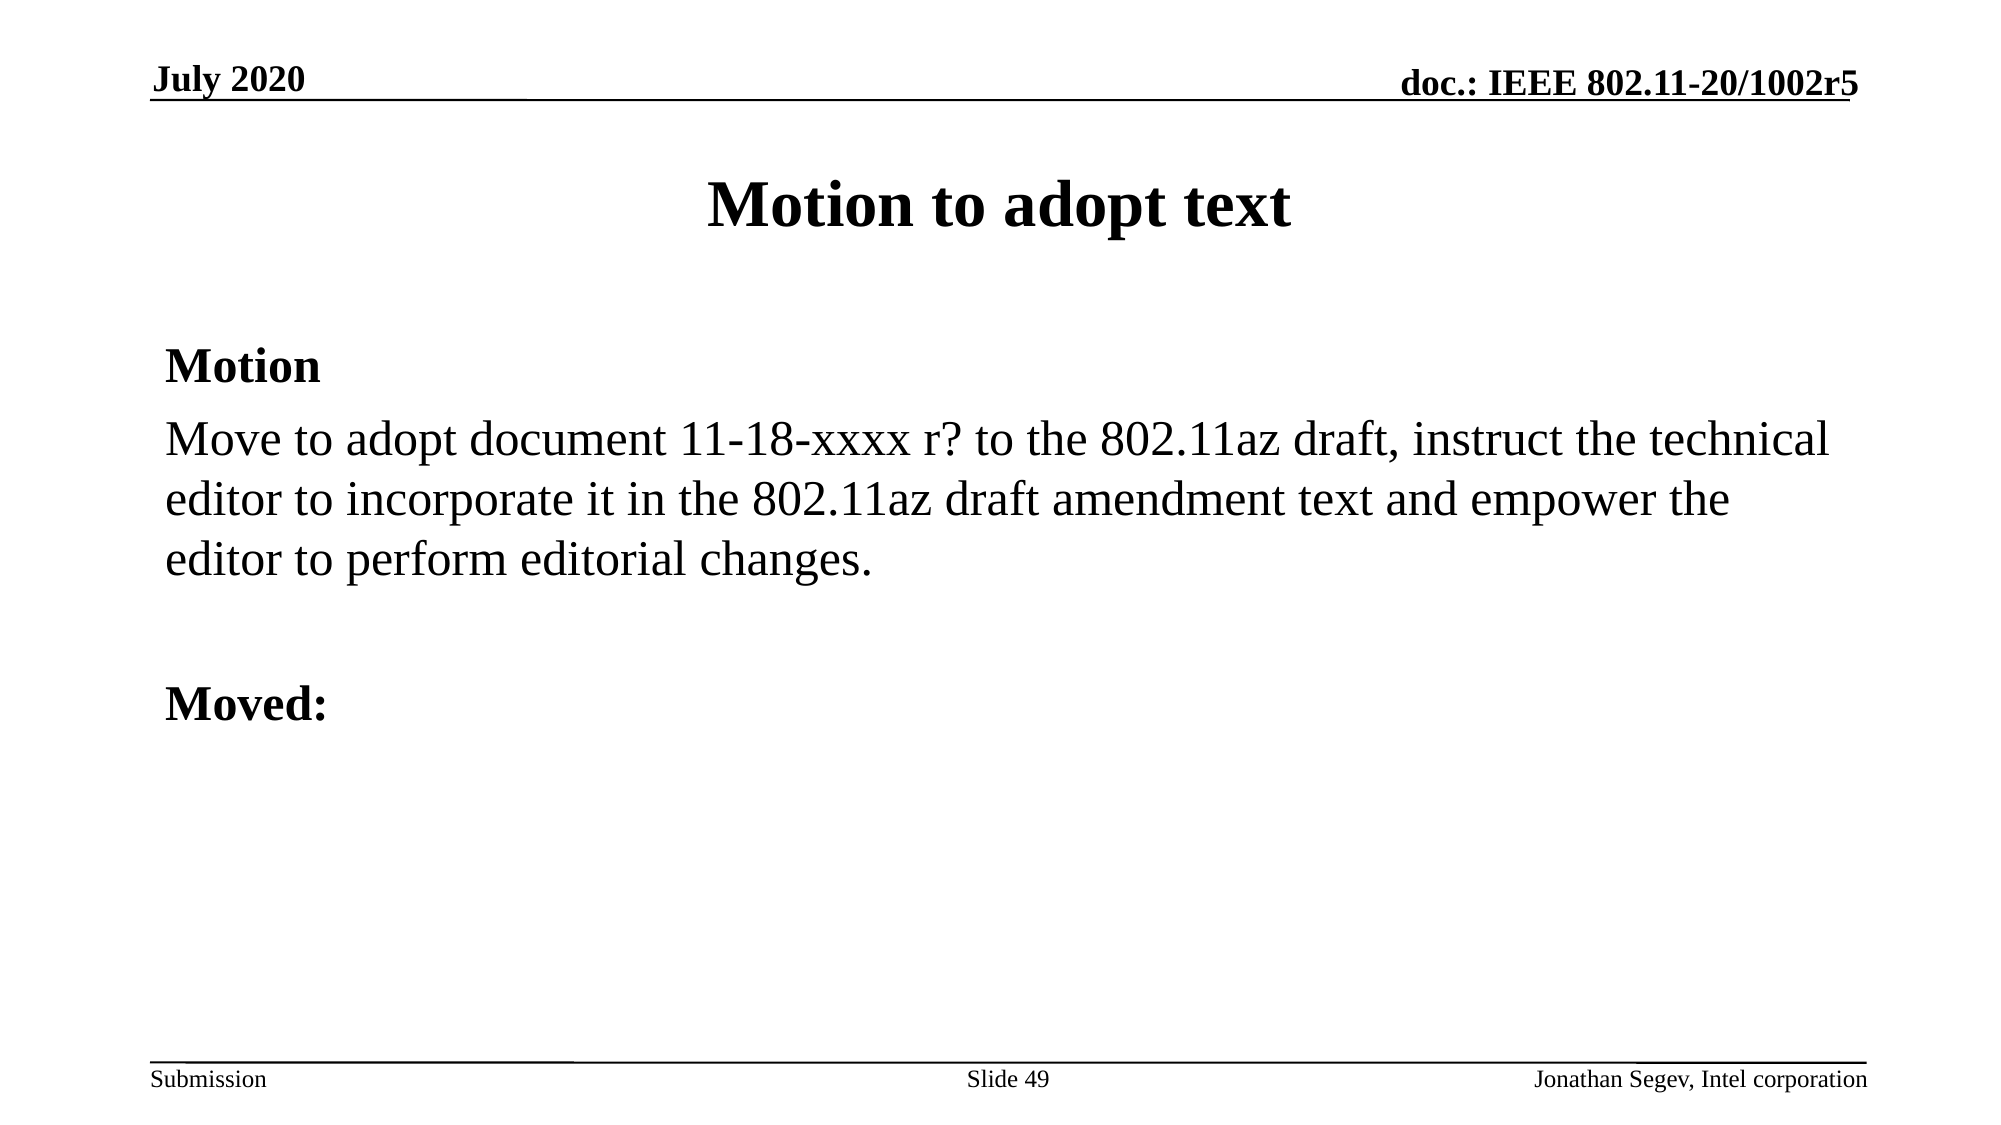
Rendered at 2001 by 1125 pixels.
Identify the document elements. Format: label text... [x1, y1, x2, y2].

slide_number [152, 54, 563, 100]
list Motion Move to adopt document 11-18-xxxx r? to the 802.11az draft, instruct the technical editor to incorporate it in the 802.11az draft amendment text and empower the editor to perform editorial changes. Moved: [149, 324, 1850, 1000]
footer Jonathan Segev, Intel corporation [1171, 1061, 1869, 1093]
title Motion to adopt text [149, 112, 1850, 288]
slide_number Slide 49 [950, 1061, 1067, 1123]
